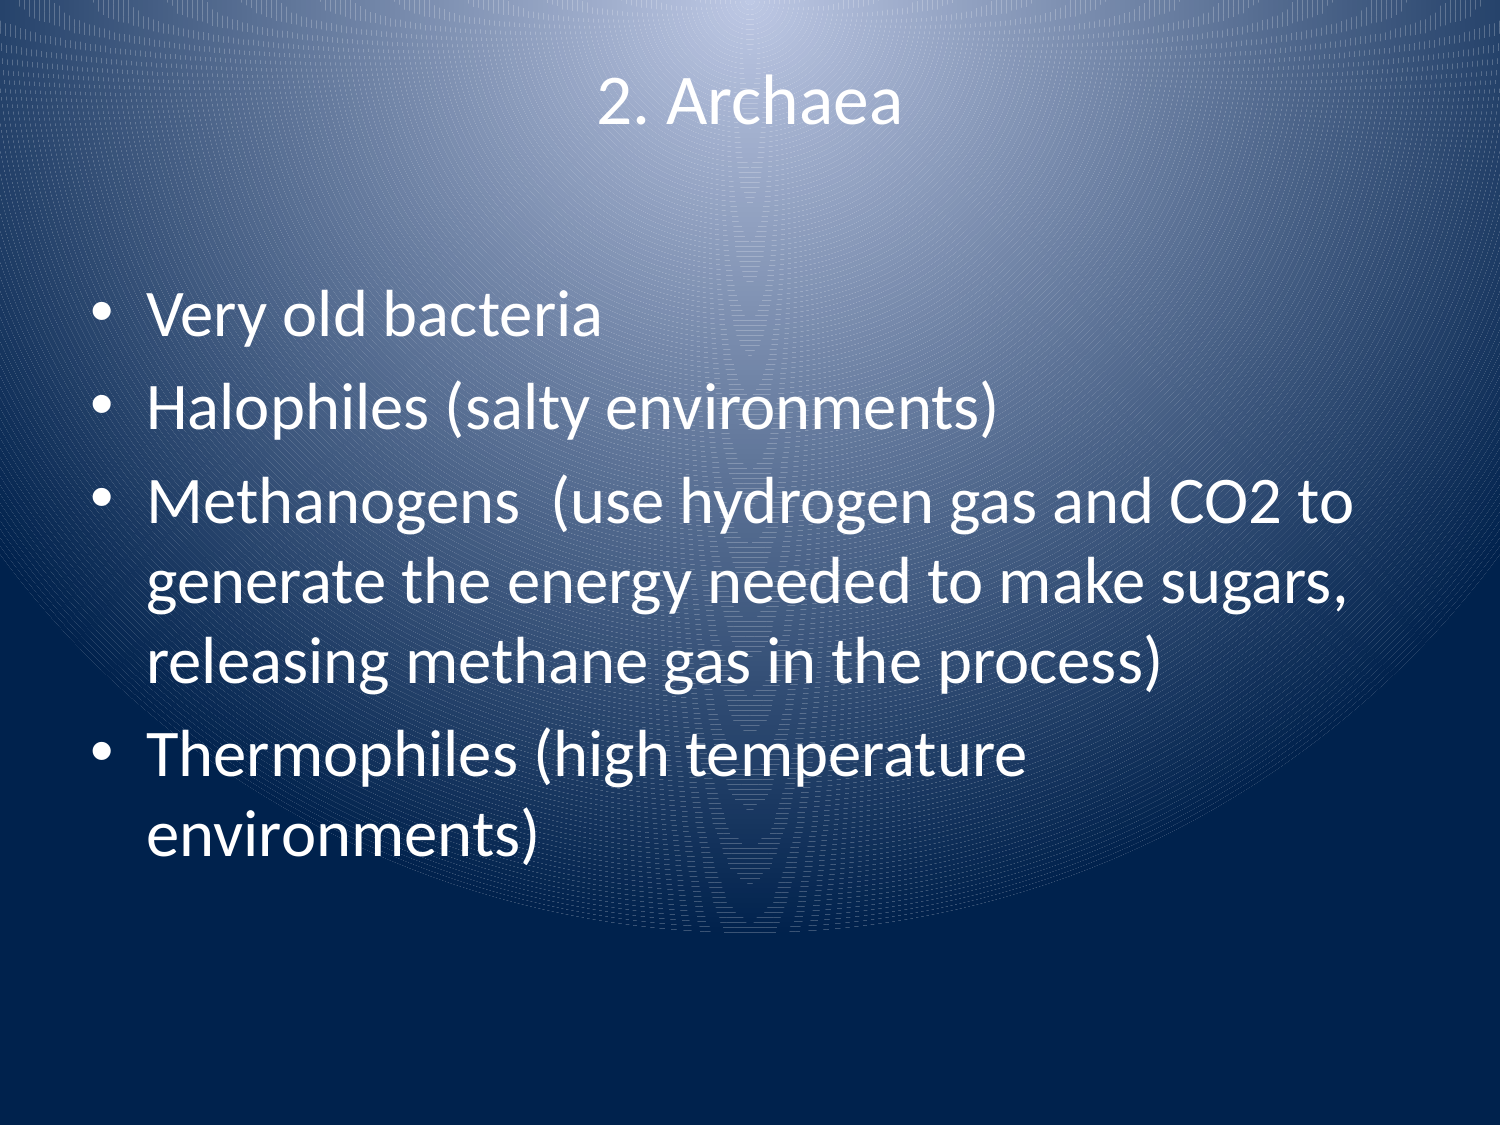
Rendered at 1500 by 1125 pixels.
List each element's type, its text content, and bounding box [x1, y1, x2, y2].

list Very old bacteria Halophiles (salty environments) Methanogens (use hydrogen gas and CO2 to generate the energy needed to make sugars, releasing methane gas in the process) Thermophiles (high temperature environments) [75, 262, 1425, 1005]
title 2. Archaea [75, 45, 1425, 233]
